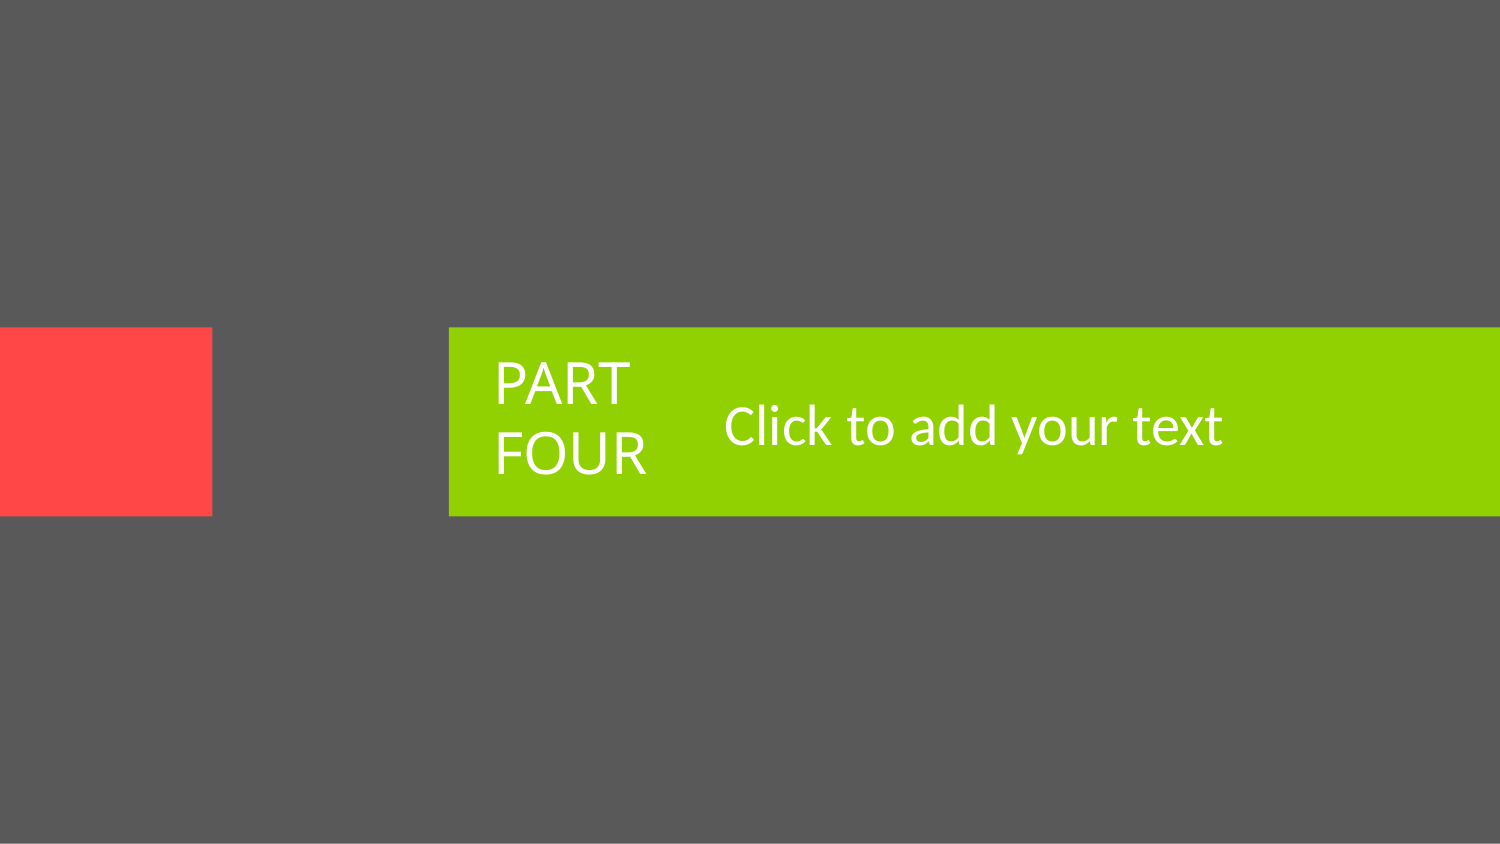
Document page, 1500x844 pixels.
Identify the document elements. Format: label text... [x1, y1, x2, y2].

text_box Click to add your text [447, 325, 1500, 518]
text_box PART FOUR [478, 339, 786, 494]
text_box [0, 325, 215, 518]
